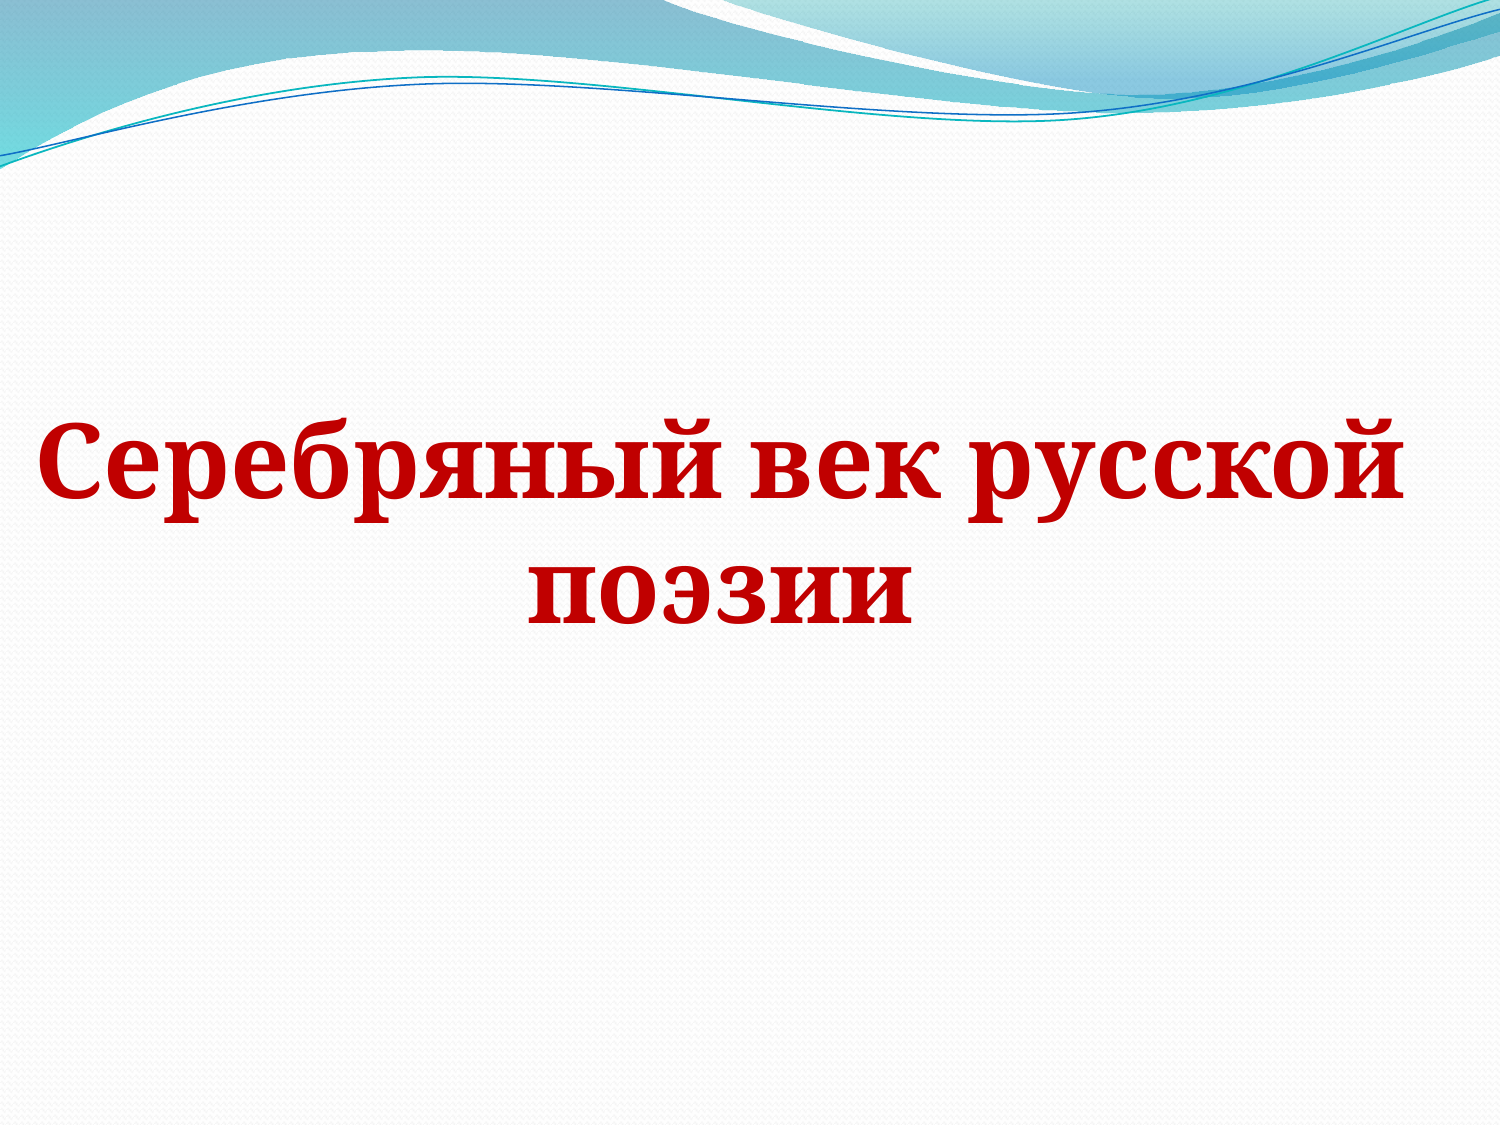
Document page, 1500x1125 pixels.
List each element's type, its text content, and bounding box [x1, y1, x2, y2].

title Серебряный век русской поэзии [0, 128, 1442, 645]
